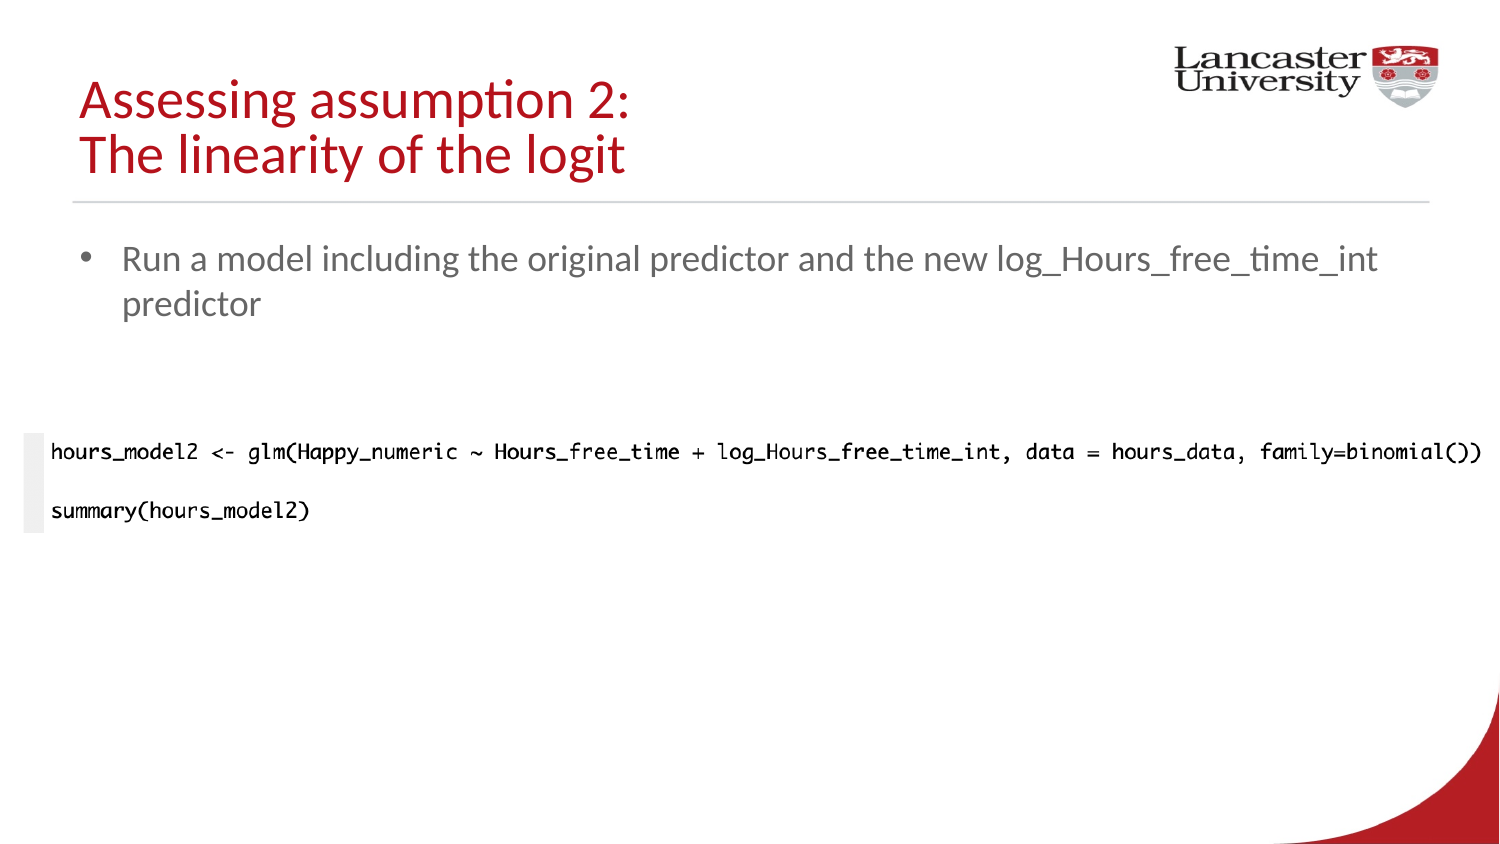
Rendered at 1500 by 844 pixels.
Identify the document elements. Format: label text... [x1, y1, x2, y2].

title Assessing assumption 2: The linearity of the logit [64, 67, 1069, 210]
list Run a model including the original predictor and the new log_Hours_free_time_int predictor [64, 226, 1447, 332]
picture [0, 0, 1500, 844]
